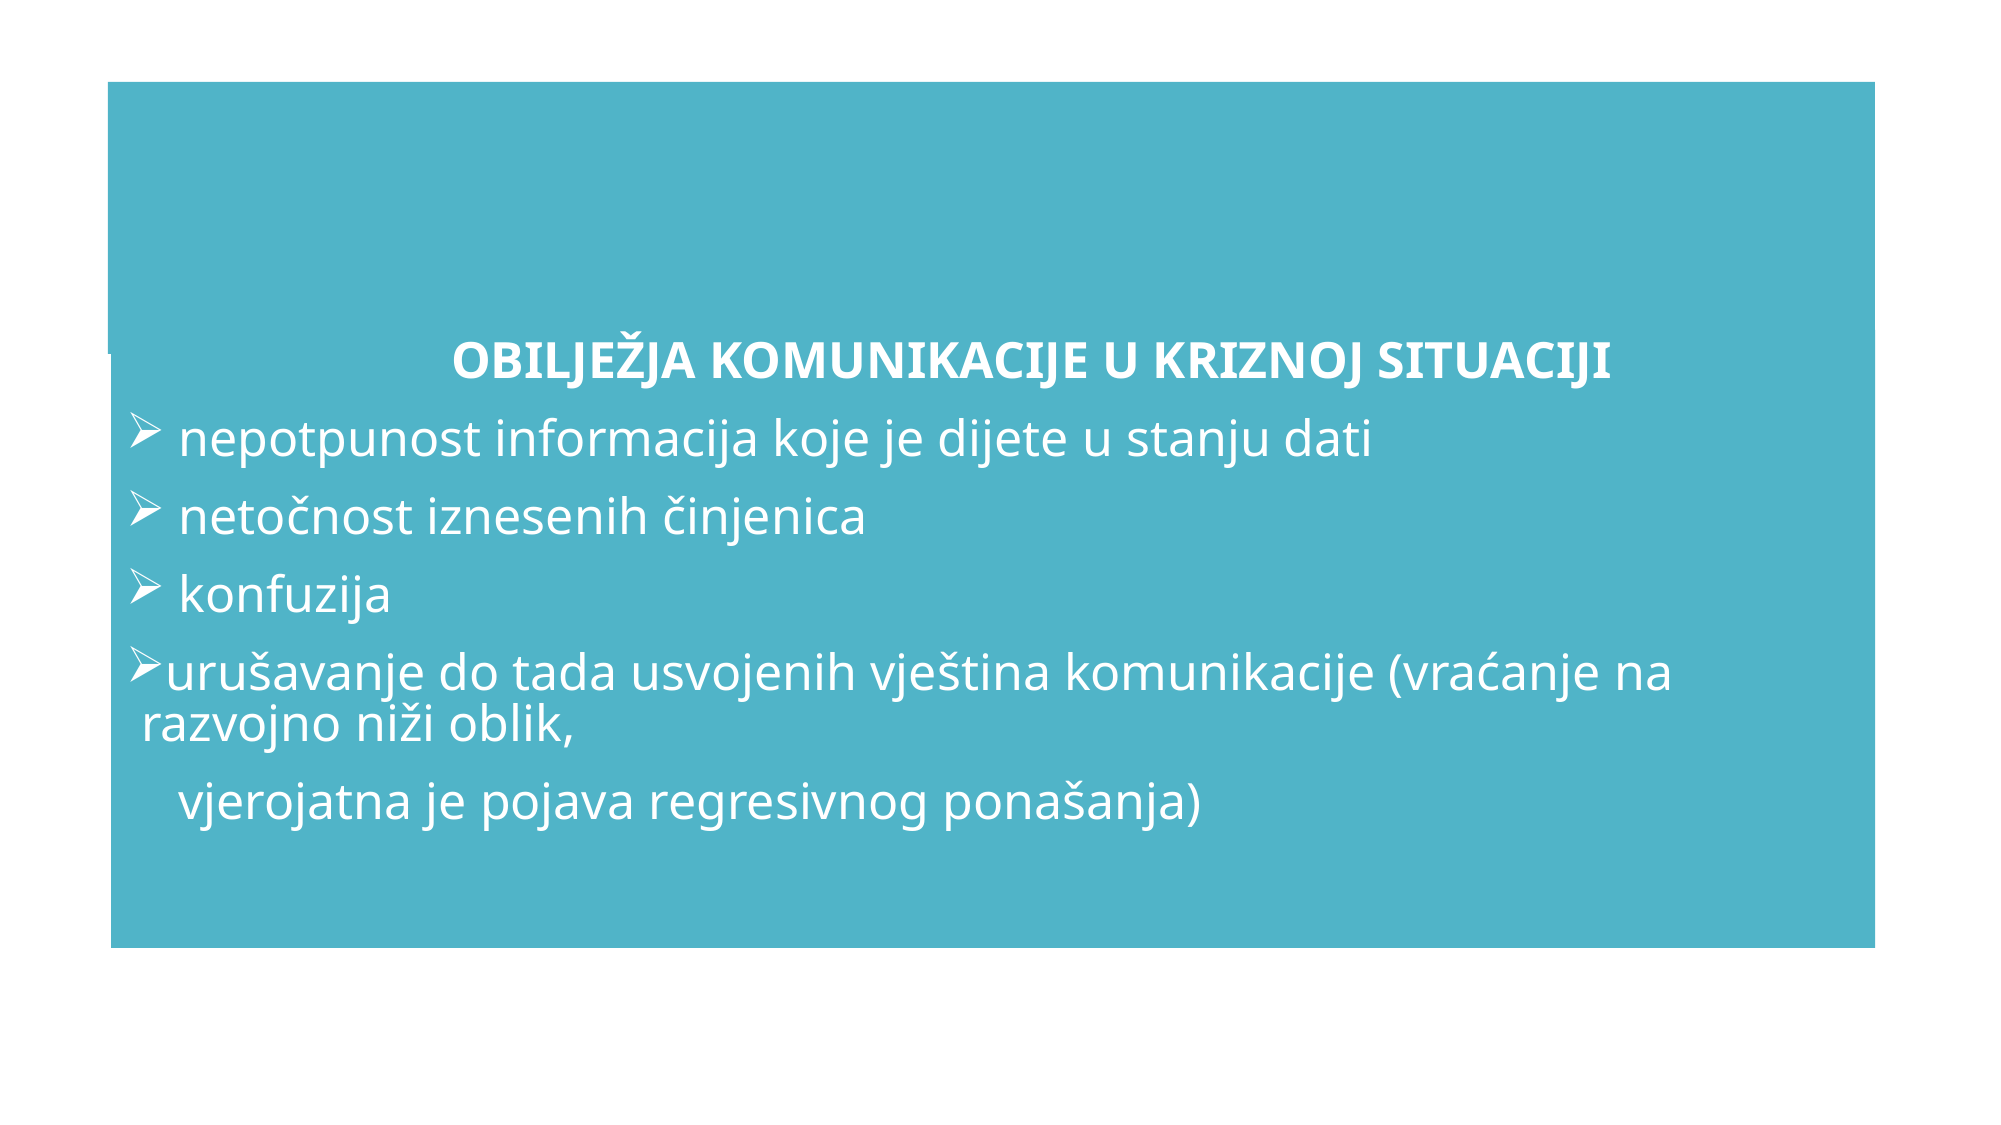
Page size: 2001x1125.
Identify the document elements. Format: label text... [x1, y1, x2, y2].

title VVOO [107, 81, 1875, 354]
list OBILJEŽJA KOMUNIKACIJE U KRIZNOJ SITUACIJI nepotpunost informacija koje je dijete u stanju dati netočnost iznesenih činjenica konfuzija urušavanje do tada usvojenih vještina komunikacije (vraćanje na razvojno niži oblik, vjerojatna je pojava regresivnog ponašanja) [111, 329, 1876, 948]
